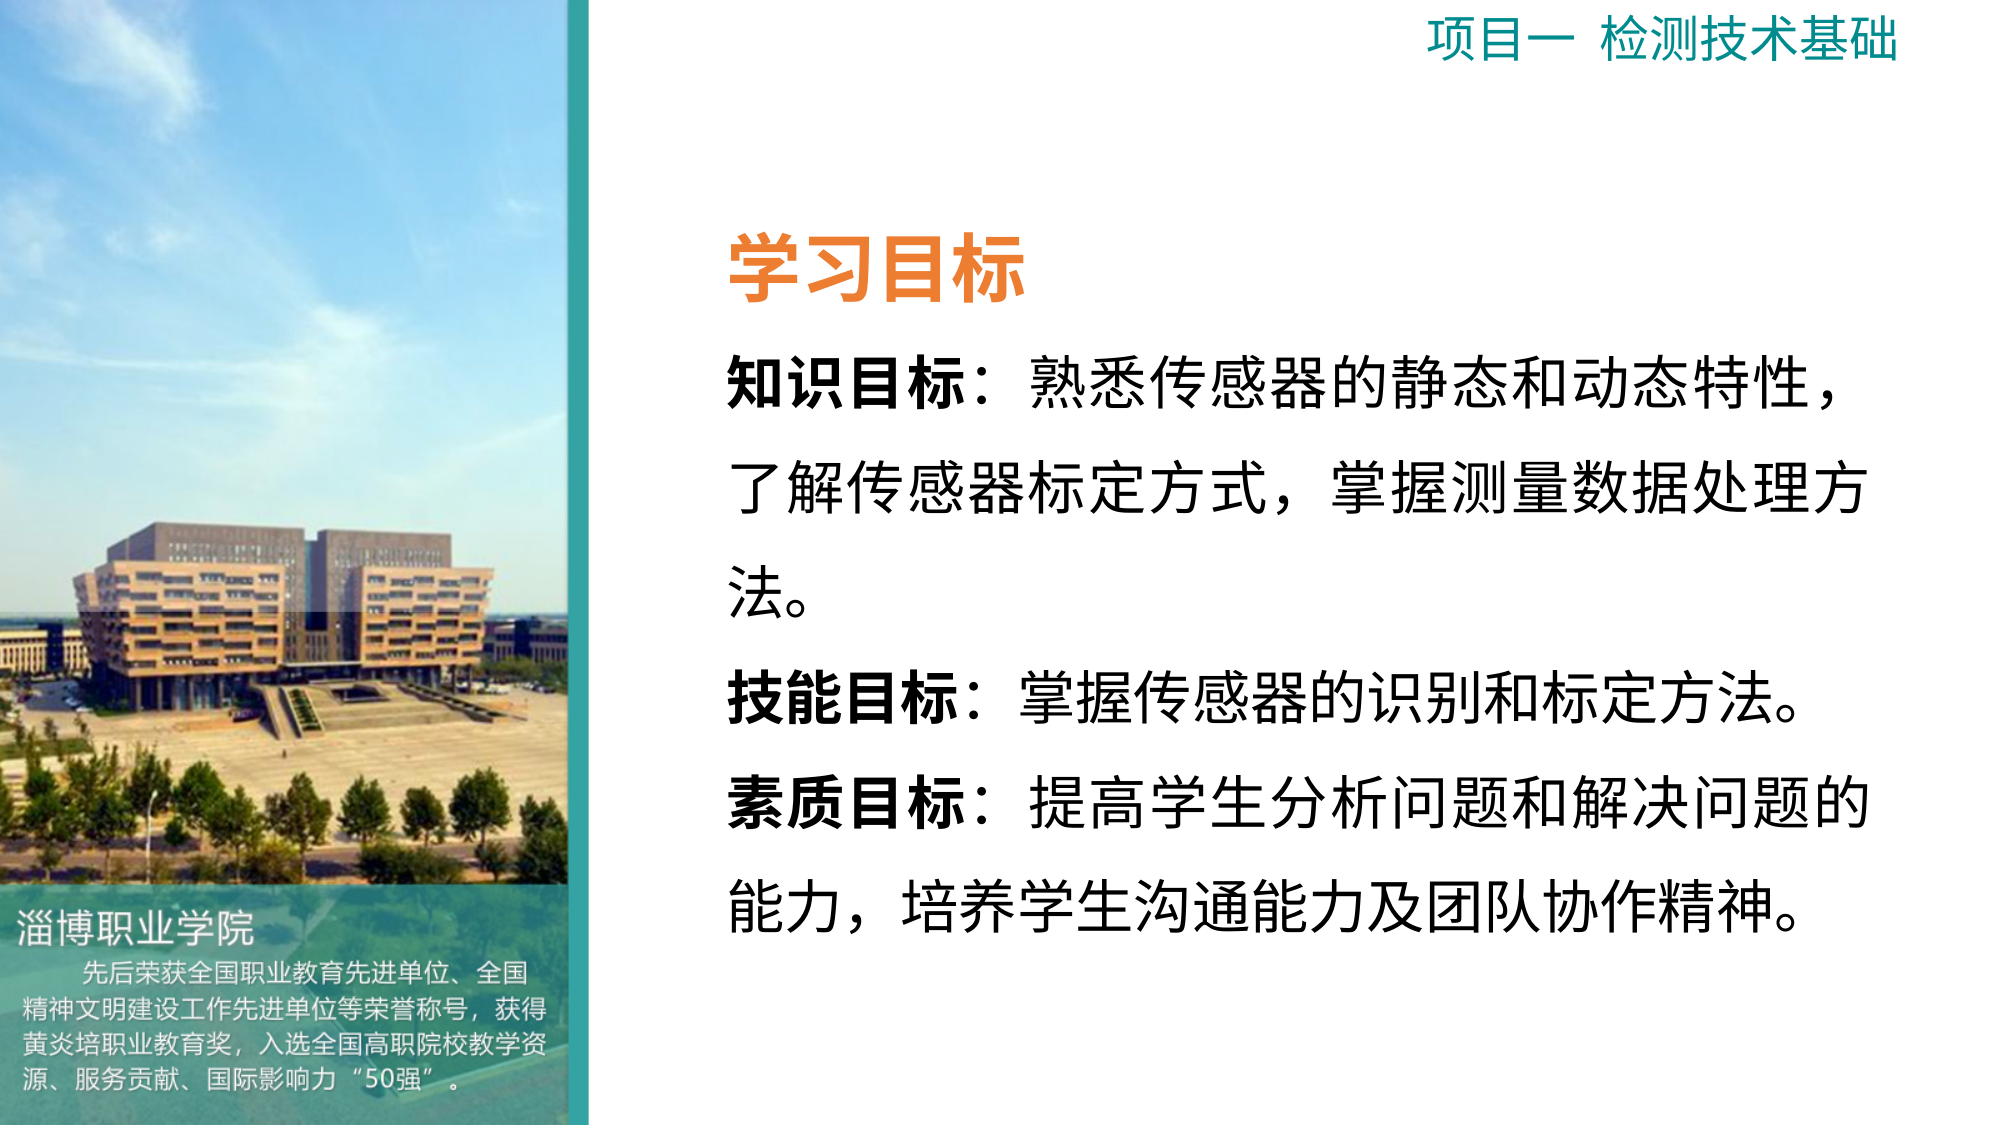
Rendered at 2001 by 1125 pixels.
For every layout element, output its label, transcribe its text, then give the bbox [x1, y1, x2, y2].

picture [0, 0, 589, 1125]
text_box 项目一 检测技术基础 [1411, 0, 1931, 75]
text_box 学习目标 知识目标：熟悉传感器的静态和动态特性，了解传感器标定方式，掌握测量数据处理方法。 技能目标：掌握传感器的识别和标定方法。 素质目标：提高学生分析问题和解决问题的能力，培养学生沟通能力及团队协作精神。 [711, 168, 1887, 949]
